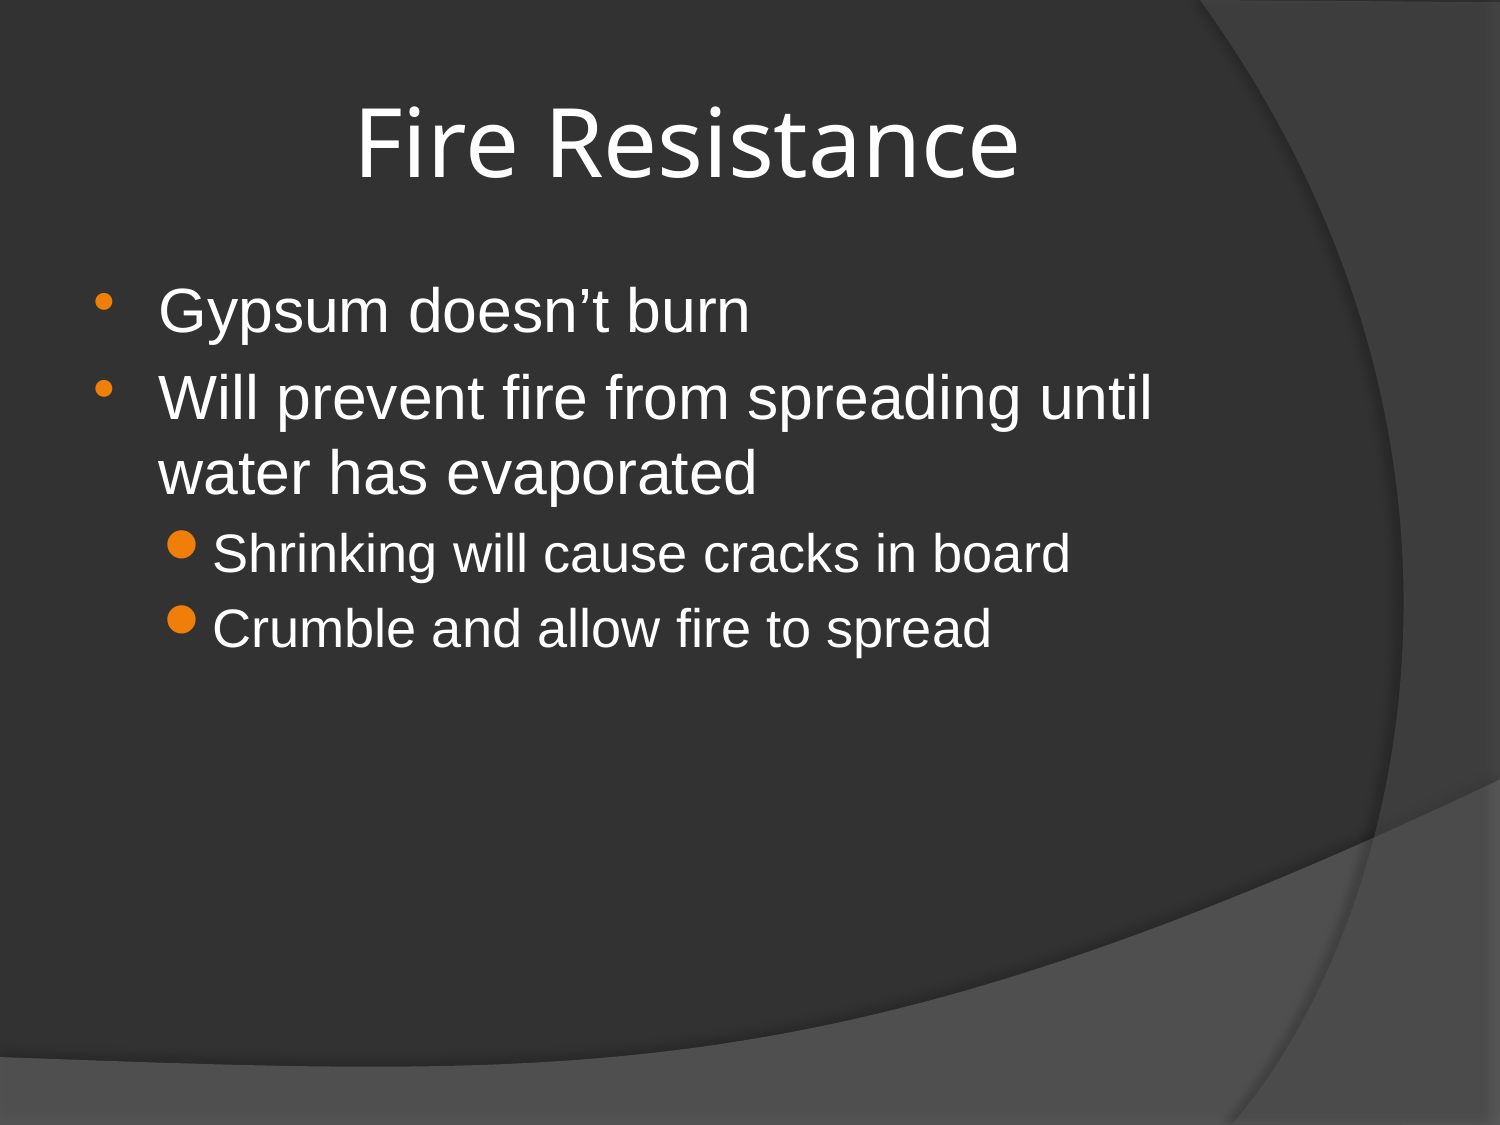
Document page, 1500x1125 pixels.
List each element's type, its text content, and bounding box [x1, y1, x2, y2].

list Gypsum doesn’t burn Will prevent fire from spreading until water has evaporated Shrinking will cause cracks in board Crumble and allow fire to spread [75, 262, 1300, 1005]
title Fire Resistance [75, 45, 1300, 233]
